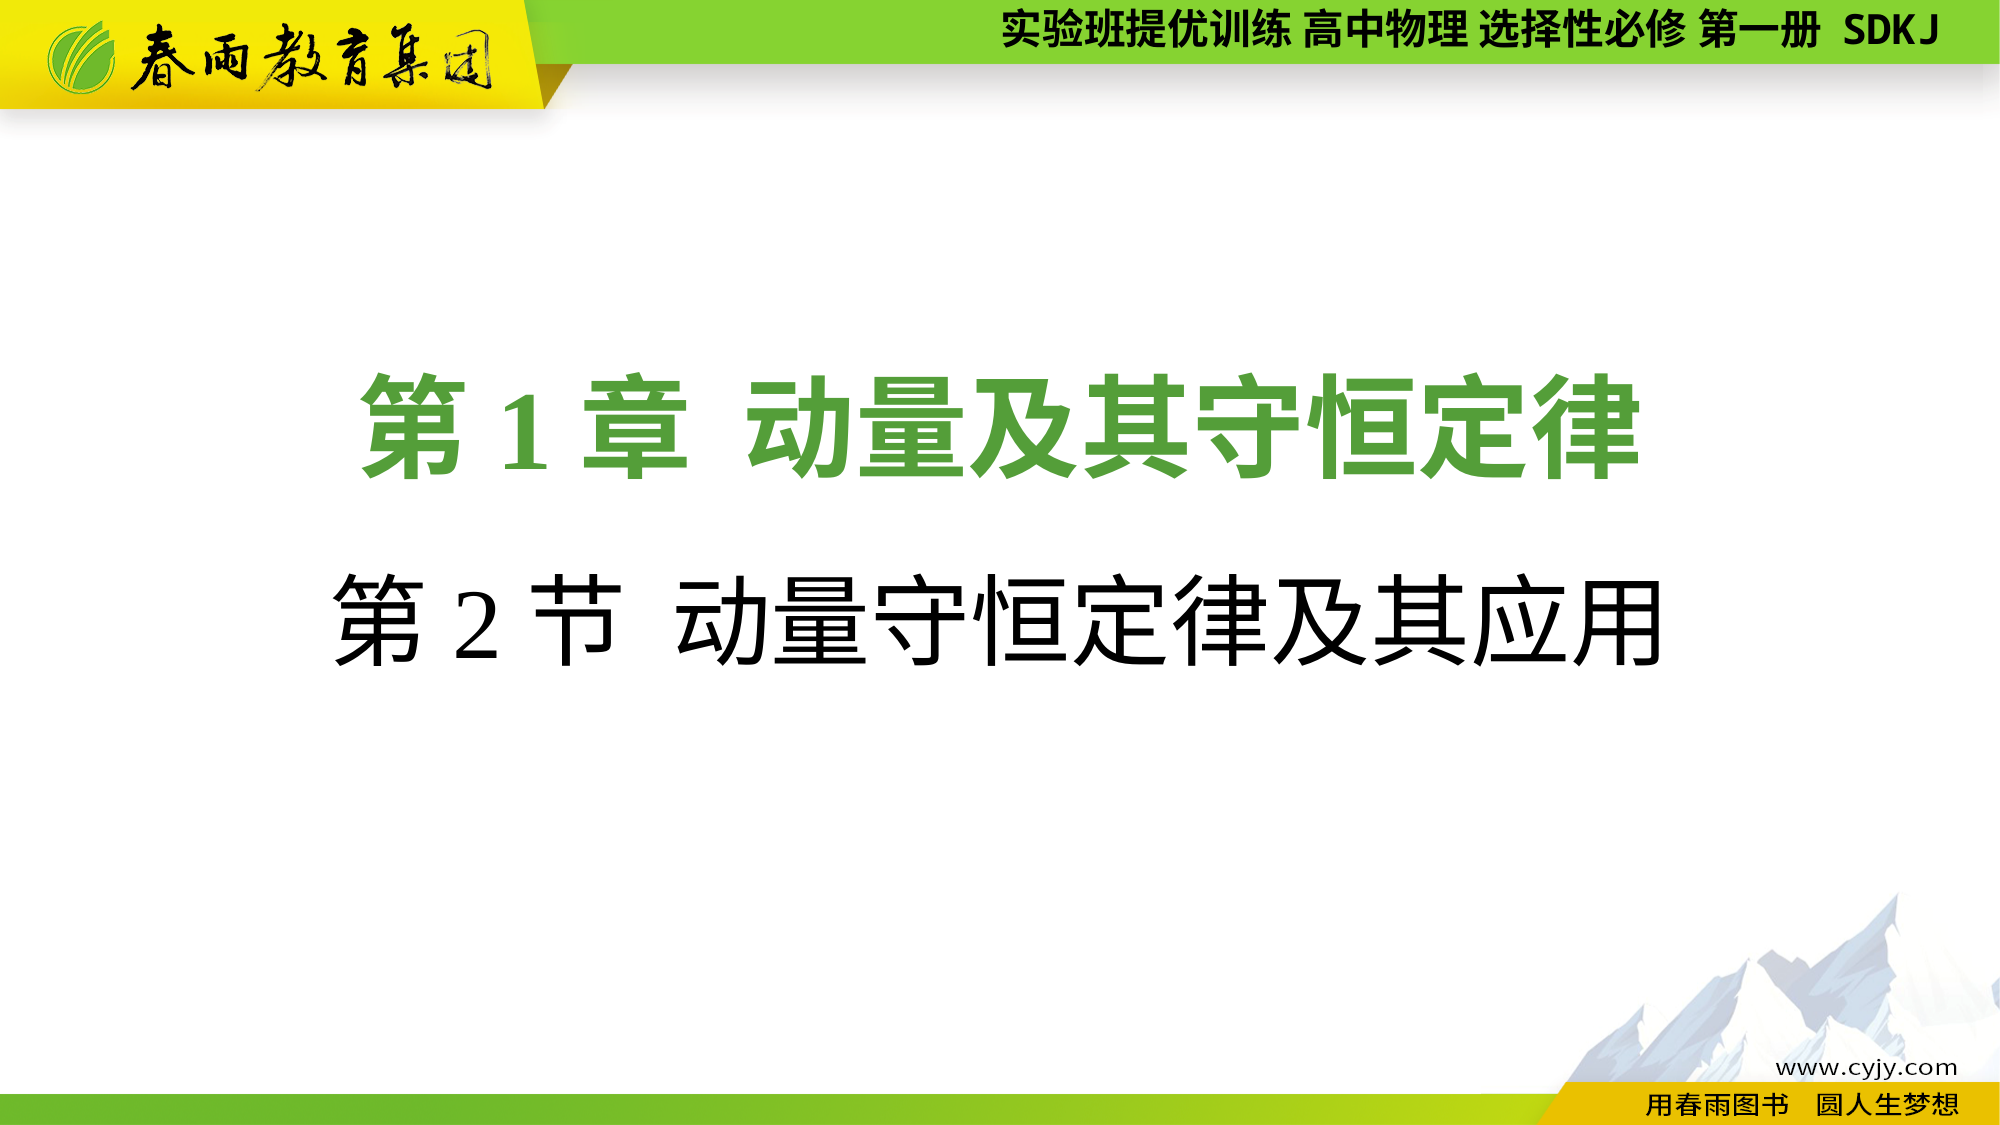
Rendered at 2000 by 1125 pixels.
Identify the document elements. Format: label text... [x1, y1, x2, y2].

text_box 第2节 动量守恒定律及其应用 [0, 491, 2000, 687]
text_box 第1章 动量及其守恒定律 [0, 282, 2000, 491]
picture [0, 687, 2000, 1125]
picture [0, 0, 2000, 282]
